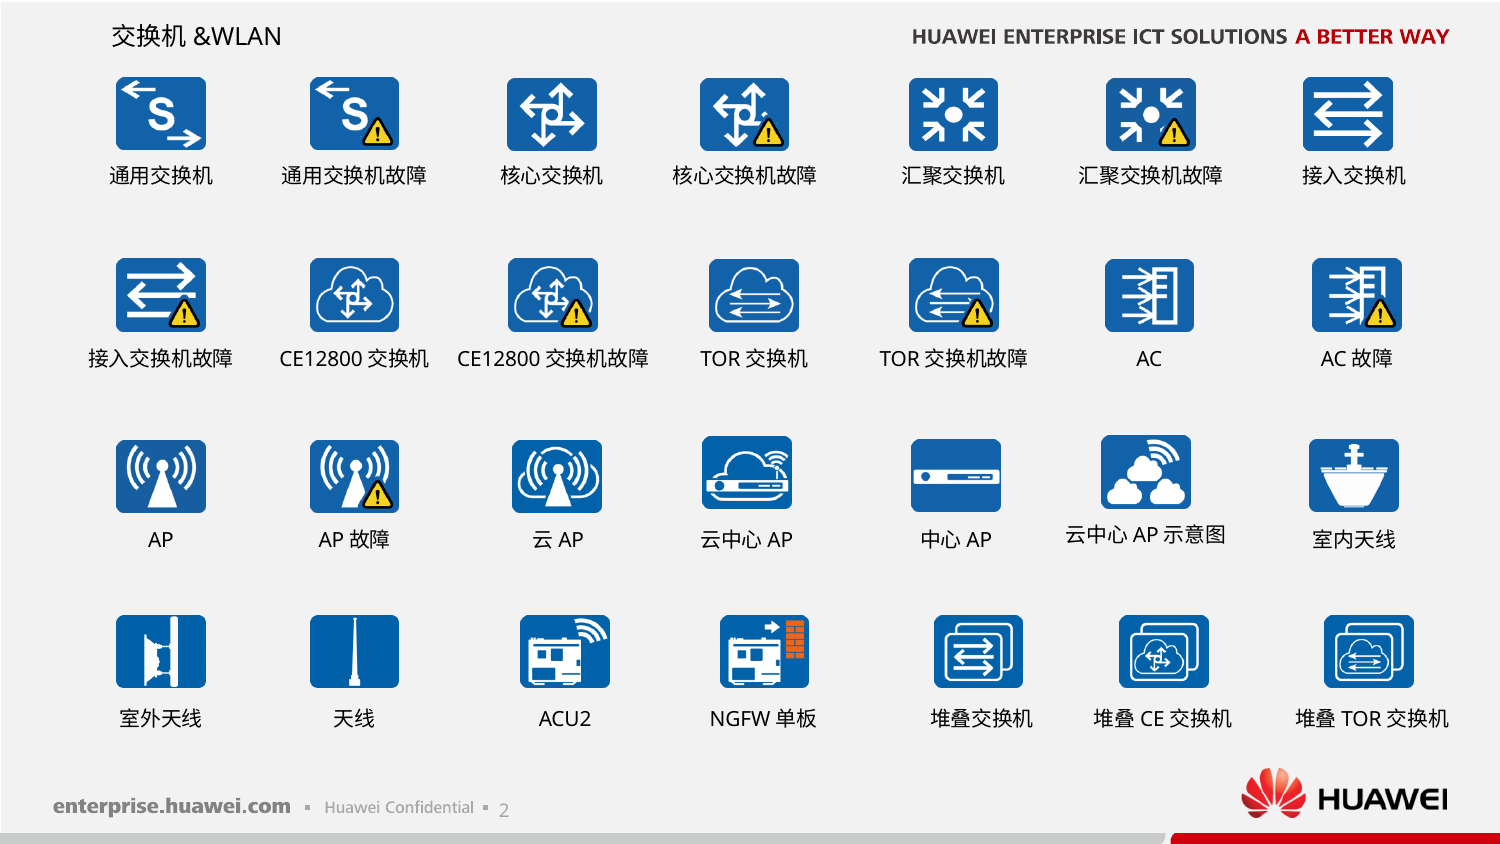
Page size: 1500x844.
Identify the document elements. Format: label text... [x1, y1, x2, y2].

picture [709, 258, 799, 332]
picture [700, 77, 790, 151]
text_box 交换机&WLAN [97, 12, 298, 58]
text_box 核心交换机故障 [657, 155, 833, 196]
picture [310, 614, 400, 688]
text_box 室外天线 [104, 698, 218, 739]
text_box 接入交换机 [1287, 155, 1421, 196]
text_box 通用交换机 [94, 155, 228, 196]
text_box AC [1121, 341, 1177, 378]
picture [1303, 77, 1393, 151]
text_box AP故障 [303, 519, 406, 559]
picture [507, 77, 597, 151]
picture [520, 614, 610, 688]
picture [1309, 439, 1399, 513]
picture [1106, 77, 1196, 151]
text_box 室内天线 [1297, 519, 1411, 559]
picture [1104, 259, 1194, 333]
text_box 天线 [319, 698, 391, 739]
picture [116, 77, 206, 150]
text_box 中心AP [905, 519, 1007, 559]
text_box 接入交换机故障 [73, 338, 249, 378]
picture [719, 614, 810, 688]
picture [1241, 768, 1447, 819]
text_box CE12800交换机故障 [445, 338, 664, 378]
picture [909, 258, 999, 332]
text_box 云AP [517, 523, 599, 559]
text_box ACU2 [523, 698, 607, 739]
text_box 核心交换机 [485, 155, 619, 196]
picture [911, 439, 1001, 513]
picture [508, 258, 598, 332]
picture [310, 77, 400, 151]
picture [1101, 435, 1191, 509]
text_box AC故障 [1306, 338, 1408, 378]
picture [310, 258, 400, 332]
picture [1312, 258, 1402, 332]
picture [310, 440, 400, 514]
picture [116, 614, 206, 688]
picture [934, 614, 1024, 688]
text_box 堆叠交换机 [915, 698, 1049, 739]
text_box 堆叠TOR交换机 [1280, 698, 1464, 739]
text_box TOR交换机故障 [864, 338, 1044, 378]
text_box 汇聚交换机 [886, 155, 1021, 196]
text_box CE12800交换机 [264, 338, 445, 378]
text_box 云中心AP [685, 519, 808, 559]
picture [116, 258, 206, 332]
picture [1119, 614, 1209, 688]
picture [908, 77, 998, 151]
text_box 汇聚交换机故障 [1063, 155, 1239, 196]
text_box AP [133, 523, 189, 559]
text_box NGFW单板 [694, 698, 832, 739]
text_box TOR交换机 [685, 338, 823, 378]
text_box 云中心AP示意图 [1051, 514, 1241, 554]
text_box 通用交换机故障 [267, 155, 443, 196]
picture [702, 436, 792, 510]
picture [1324, 614, 1414, 688]
text_box 堆叠CE交换机 [1078, 698, 1247, 739]
picture [116, 440, 206, 514]
picture [512, 440, 602, 514]
